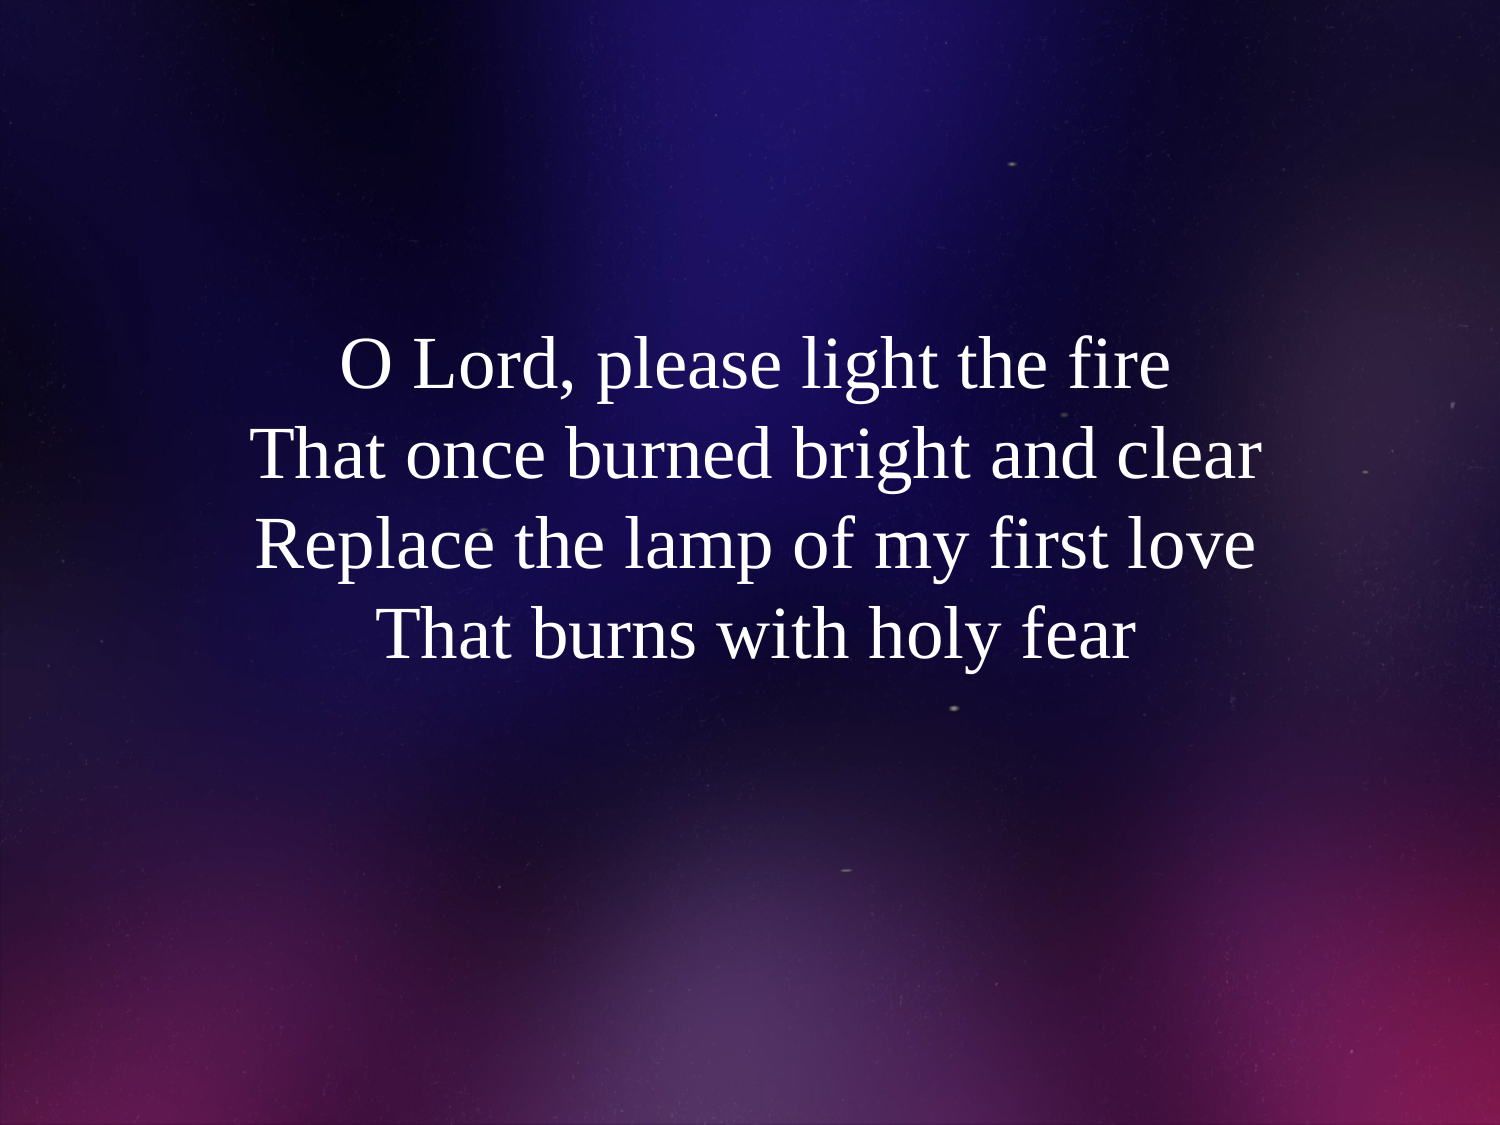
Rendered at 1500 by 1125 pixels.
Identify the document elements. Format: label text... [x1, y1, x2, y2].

picture [0, 0, 1500, 1125]
title O Lord, please light the fire That once burned bright and clear Replace the lamp of my first love That burns with holy fear [24, 399, 1488, 588]
